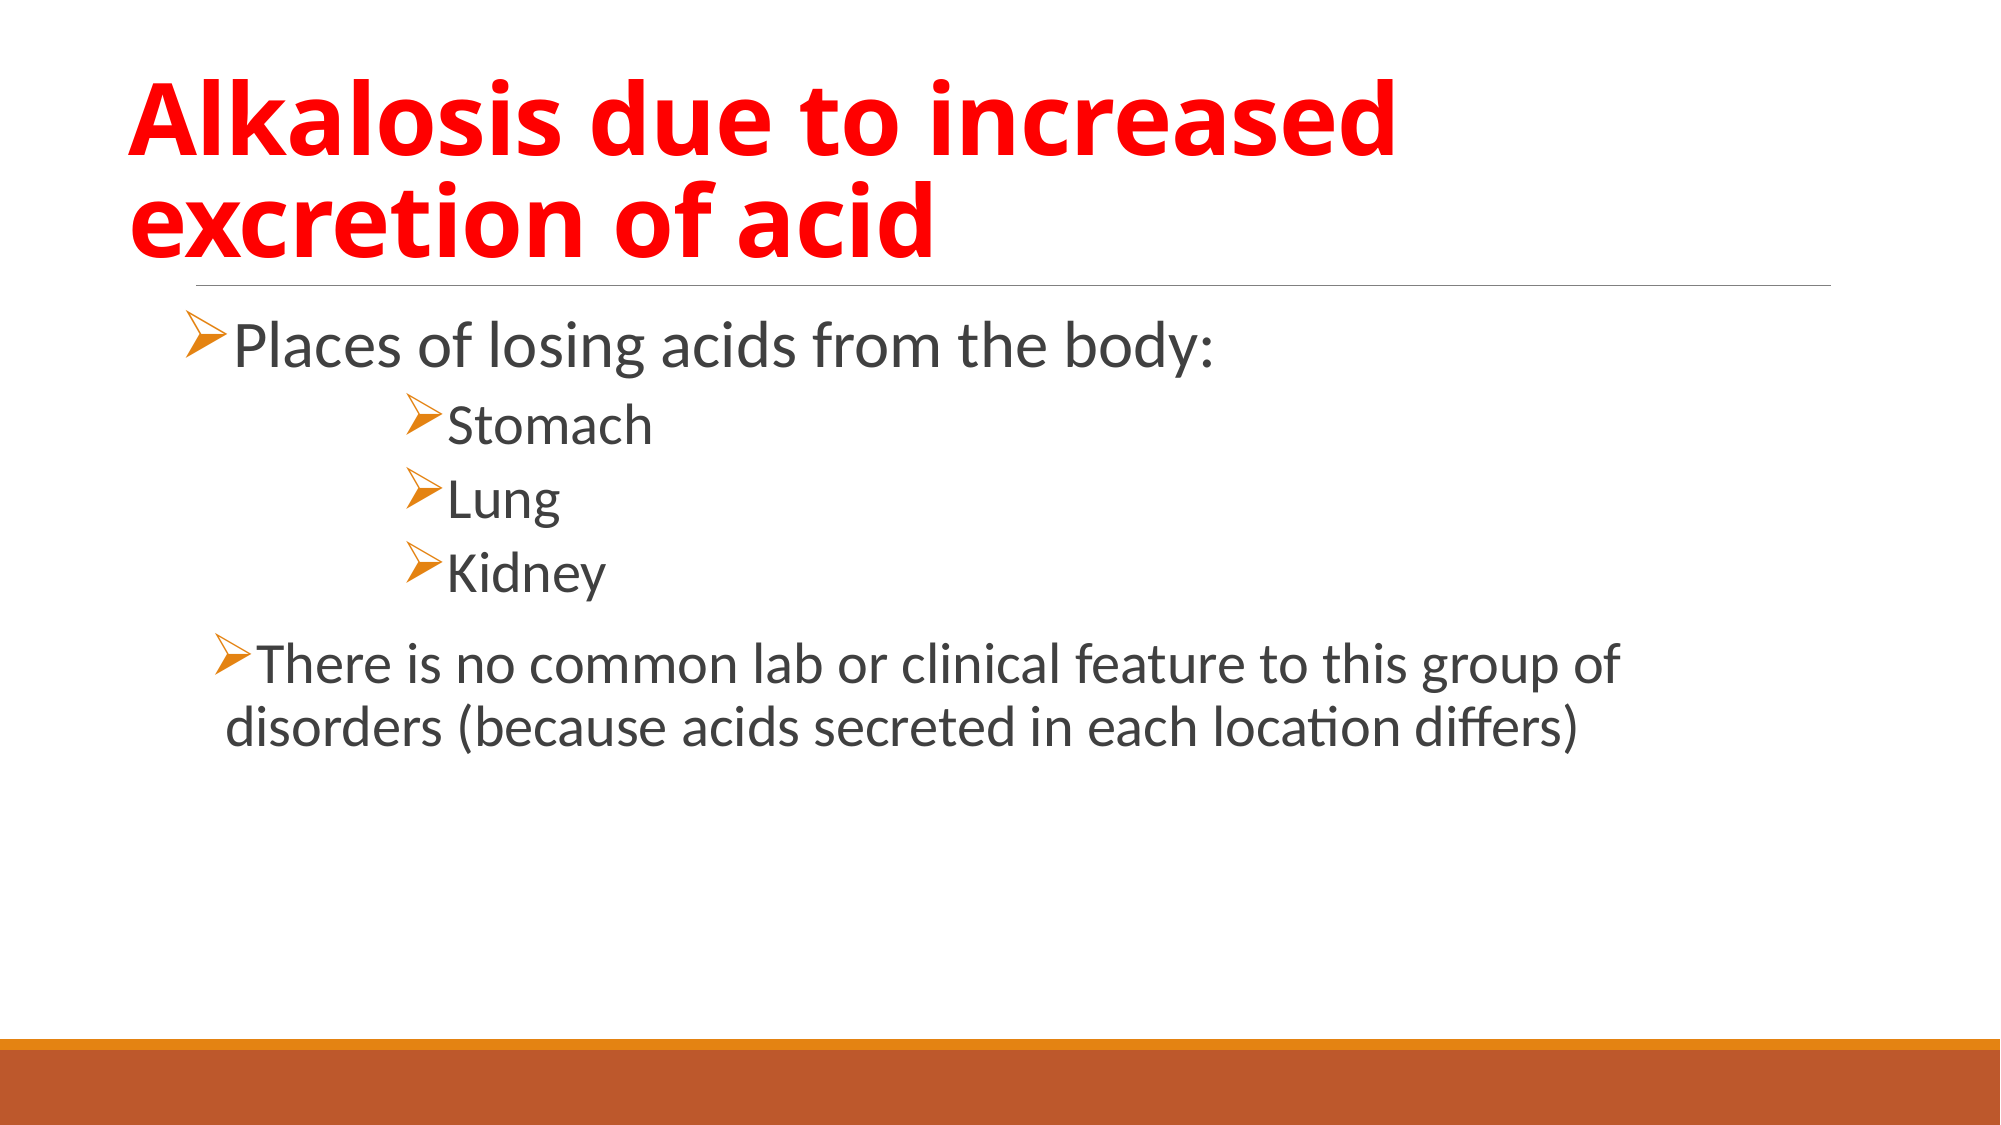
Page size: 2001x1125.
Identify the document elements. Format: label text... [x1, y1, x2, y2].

title Alkalosis due to increased excretion of acid [113, 47, 1830, 285]
list Places of losing acids from the body: Stomach Lung Kidney There is no common lab or clinical feature to this group of disorders (because acids secreted in each location differs) [180, 302, 1830, 963]
